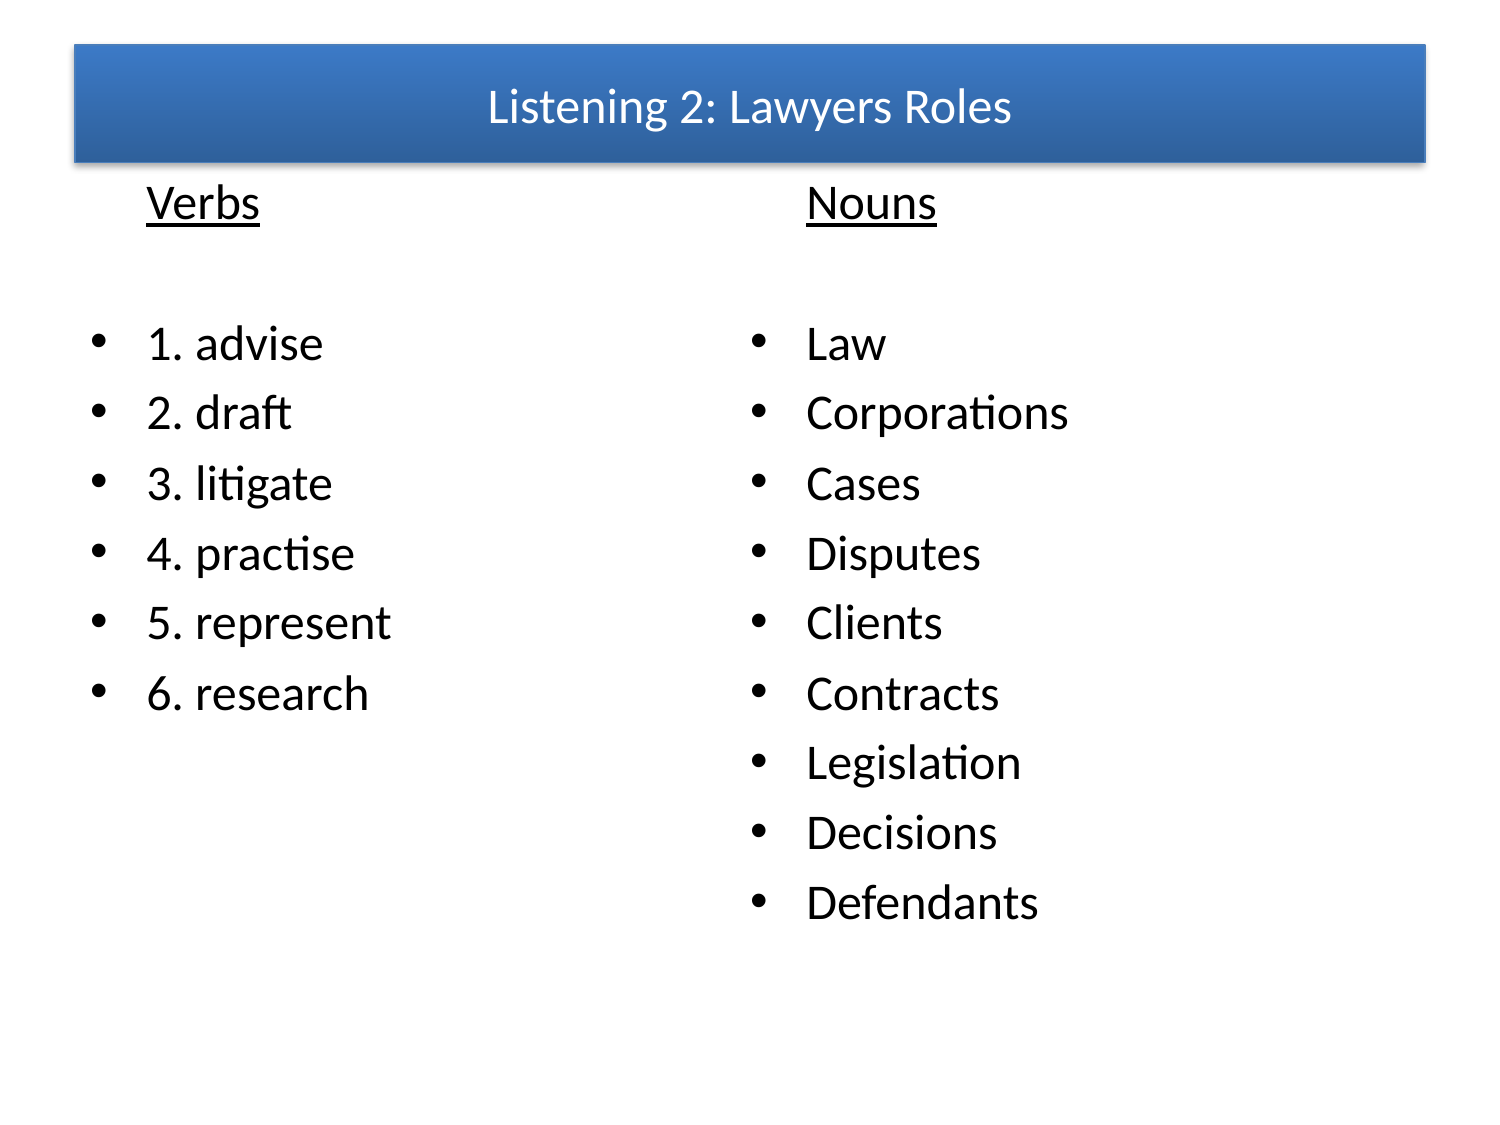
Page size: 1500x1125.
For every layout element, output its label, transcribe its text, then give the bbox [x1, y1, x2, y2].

list Verbs 1. advise 2. draft 3. litigate 4. practise 5. represent 6. research Nouns Law Corporations Cases Disputes Clients Contracts Legislation Decisions Defendants [75, 162, 1425, 1005]
title Listening 2: Lawyers Roles [74, 44, 1426, 163]
